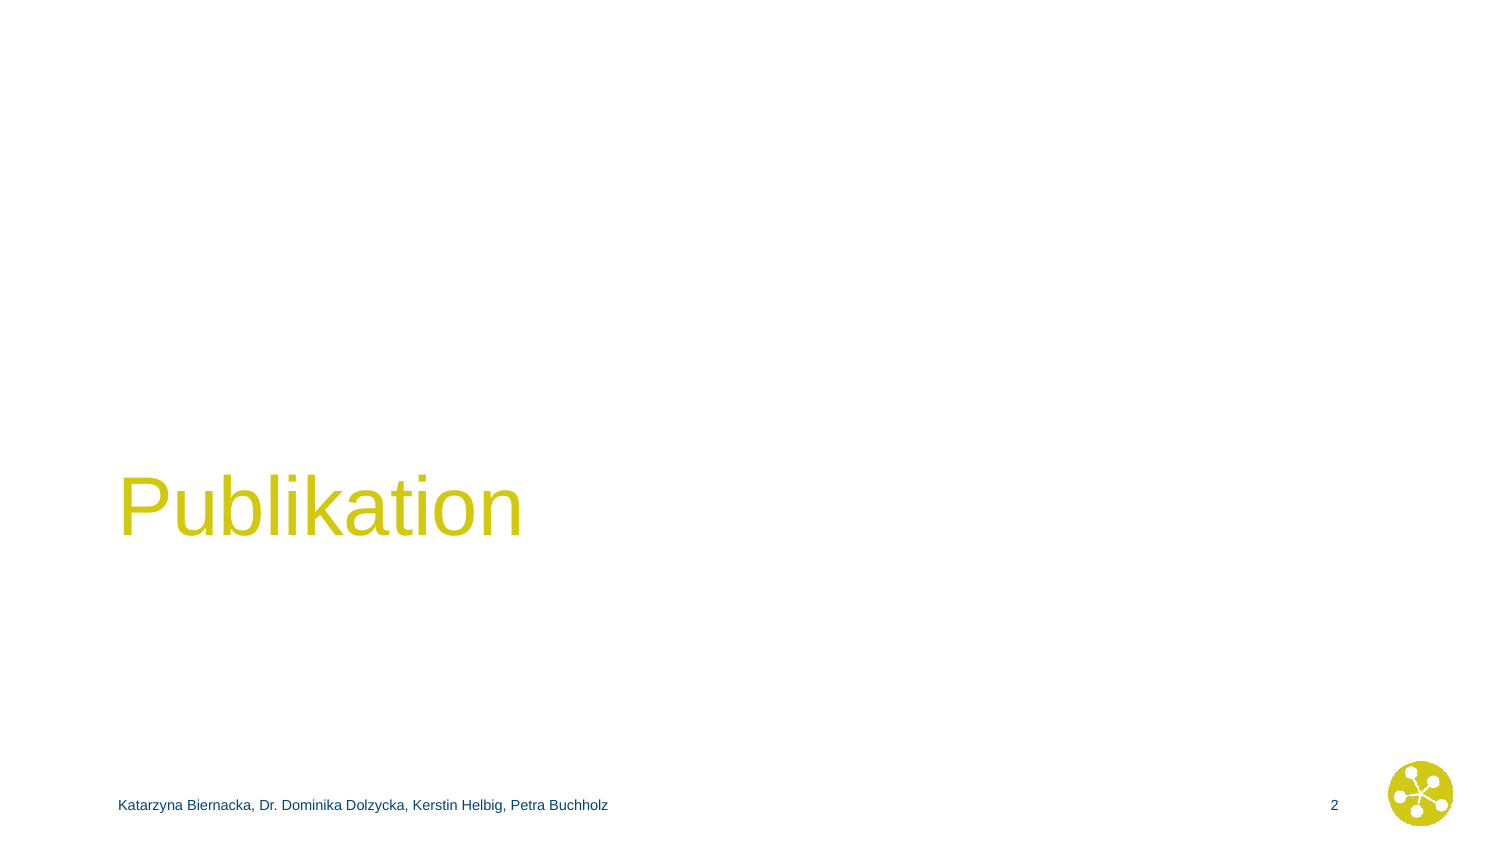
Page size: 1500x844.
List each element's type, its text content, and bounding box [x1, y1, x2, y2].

picture [1388, 761, 1453, 826]
footer Katarzyna Biernacka, Dr. Dominika Dolzycka, Kerstin Helbig, Petra Buchholz [103, 782, 742, 827]
slide_number 1 [1016, 782, 1354, 827]
title Publikation [102, 210, 1397, 562]
